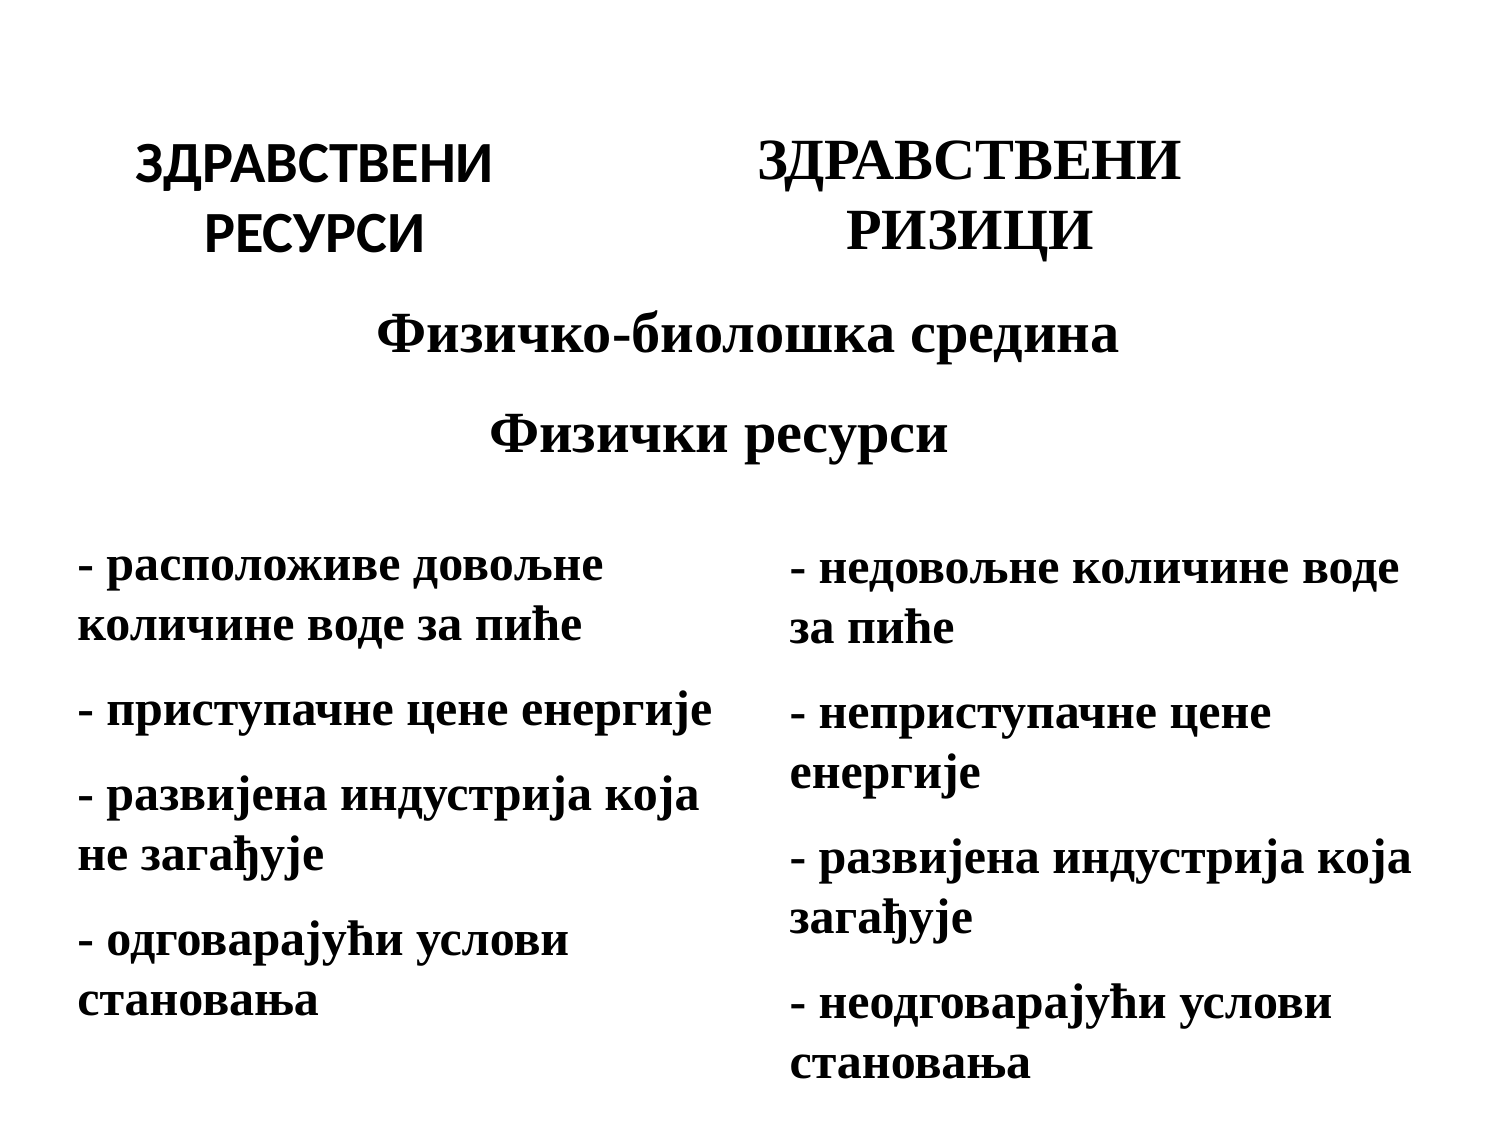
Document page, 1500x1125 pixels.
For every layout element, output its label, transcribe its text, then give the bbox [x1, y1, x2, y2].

text_box Физичко-биолошка средина Физички ресурси [324, 287, 1211, 472]
text_box - расположиве довољне количине воде за пиће - приступачне цене енергије - развијена индустрија која не загађује - одговарајући услови становања [62, 523, 775, 1034]
text_box ЗДРАВСТВЕНИ РИЗИЦИ [726, 113, 1214, 269]
title ЗДРАВСТВЕНИ РЕСУРСИ [64, 99, 565, 288]
text_box - недовољне количине воде за пиће - неприступачне цене енергије - развијена индустрија која загађује - неодговарајући услови становања [774, 525, 1450, 1096]
